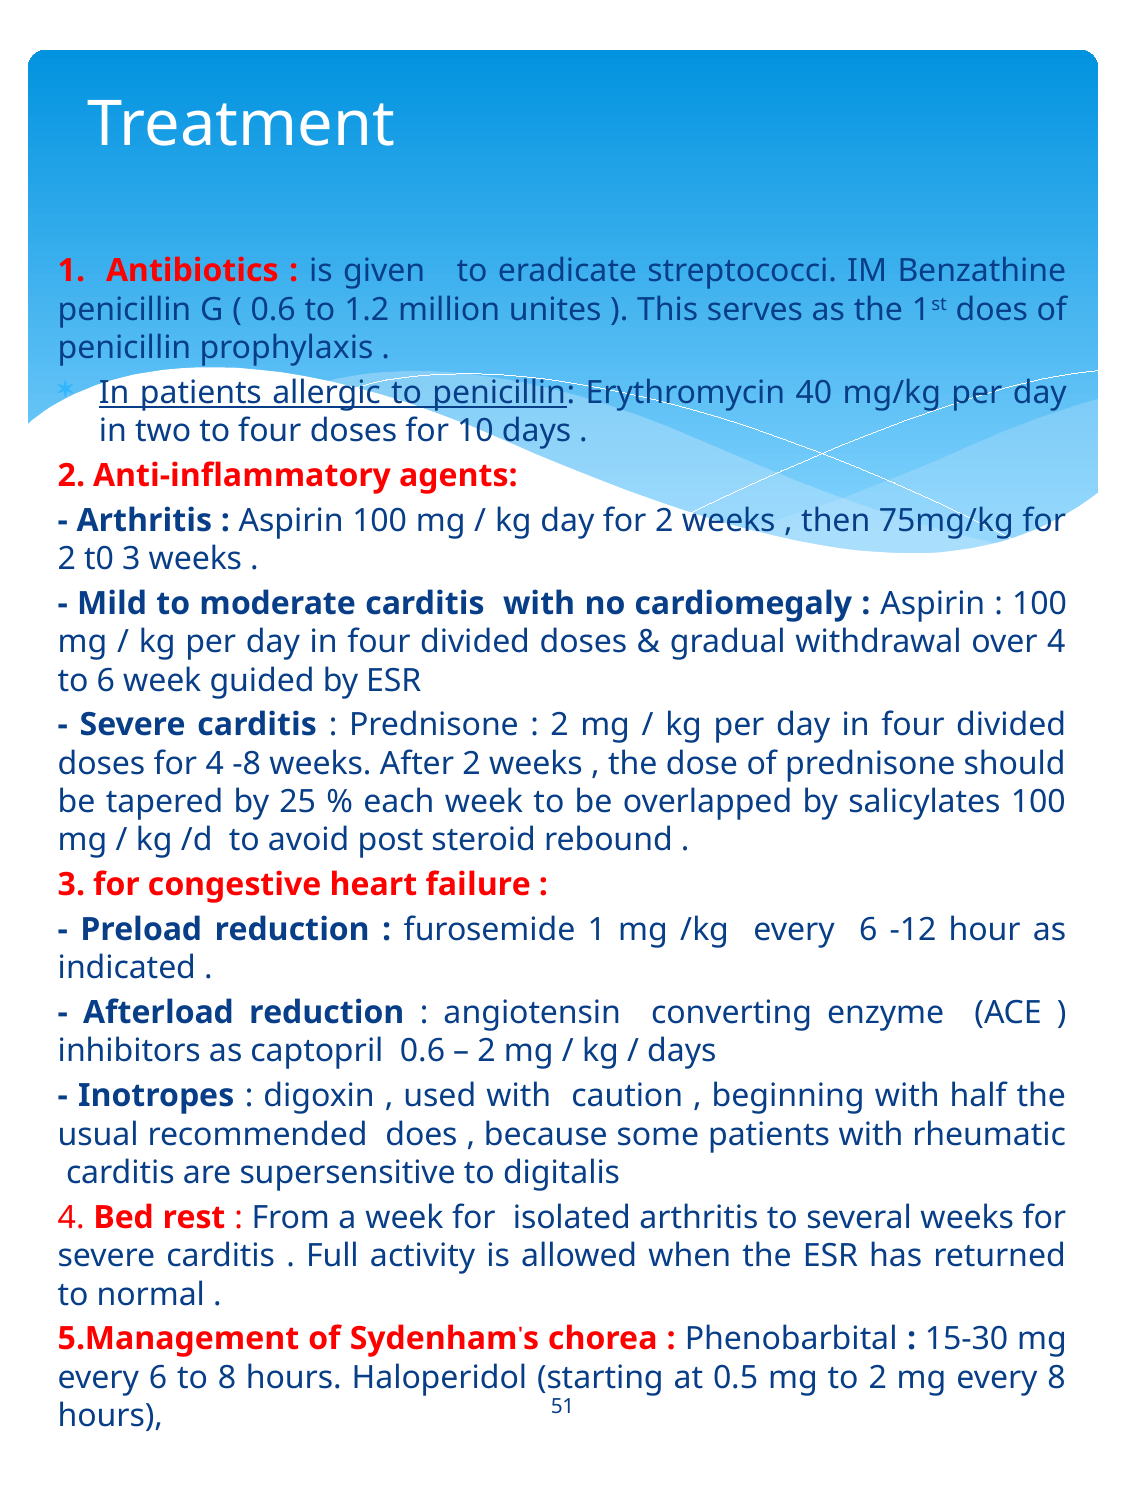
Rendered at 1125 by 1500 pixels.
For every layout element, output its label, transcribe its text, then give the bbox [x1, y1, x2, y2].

title Treatment [56, 73, 1069, 243]
slide_number 51 [491, 1367, 634, 1447]
list 1. Antibiotics : is given to eradicate streptococci. IM Benzathine penicillin G ( 0.6 to 1.2 million unites ). This serves as the 1st does of penicillin prophylaxis . In patients allergic to penicillin: Erythromycin 40 mg/kg per day in two to four doses for 10 days . 2. Anti-inflammatory agents: - Arthritis : Aspirin 100 mg / kg day for 2 weeks , then 75mg/kg for 2 t0 3 weeks . - Mild to moderate carditis with no cardiomegaly : Aspirin : 100 mg / kg per day in four divided doses & gradual withdrawal over 4 to 6 week guided by ESR - Severe carditis : Prednisone : 2 mg / kg per day in four divided doses for 4 -8 weeks. After 2 weeks , the dose of prednisone should be tapered by 25 % each week to be overlapped by salicylates 100 mg / kg /d to avoid post steroid rebound . 3. for congestive heart failure : - Preload reduction : furosemide 1 mg /kg every 6 -12 hour as indicated . - Afterload reduction : angiotensin converting enzyme (ACE ) inhibitors as captopril 0.6 – 2 mg / kg / days - Inotropes : digoxin , used with caution , beginning with half the usual recommended does , because some patients with rheumatic carditis are supersensitive to digitalis 4. Bed rest : From a week for isolated arthritis to several weeks for severe carditis . Full activity is allowed when the ESR has returned to normal . 5.Management of Sydenham's chorea : Phenobarbital : 15-30 mg every 6 to 8 hours. Haloperidol (starting at 0.5 mg to 2 mg every 8 hours), [42, 242, 1083, 1447]
